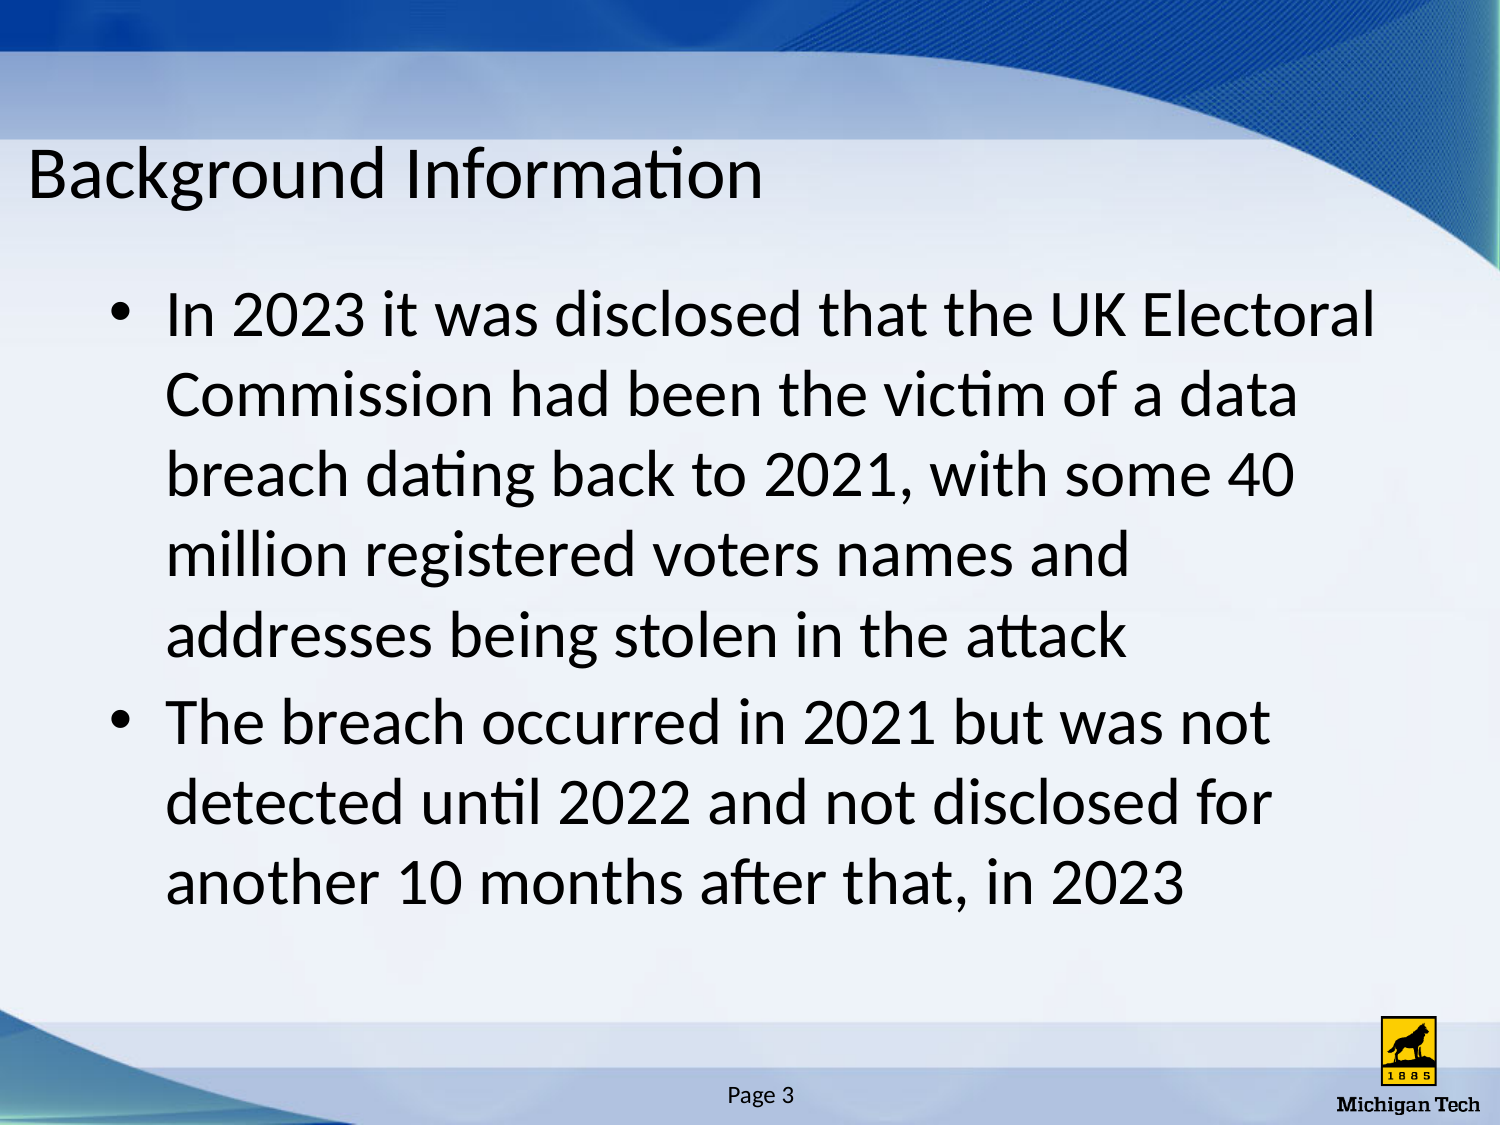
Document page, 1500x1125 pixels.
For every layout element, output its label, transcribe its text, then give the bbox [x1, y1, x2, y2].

picture [0, 0, 1500, 1125]
title Background Information [12, 75, 1263, 263]
list In 2023 it was disclosed that the UK Electoral Commission had been the victim of a data breach dating back to 2021, with some 40 million registered voters names and addresses being stolen in the attack The breach occurred in 2021 but was not detected until 2022 and not disclosed for another 10 months after that, in 2023 [75, 262, 1425, 1063]
